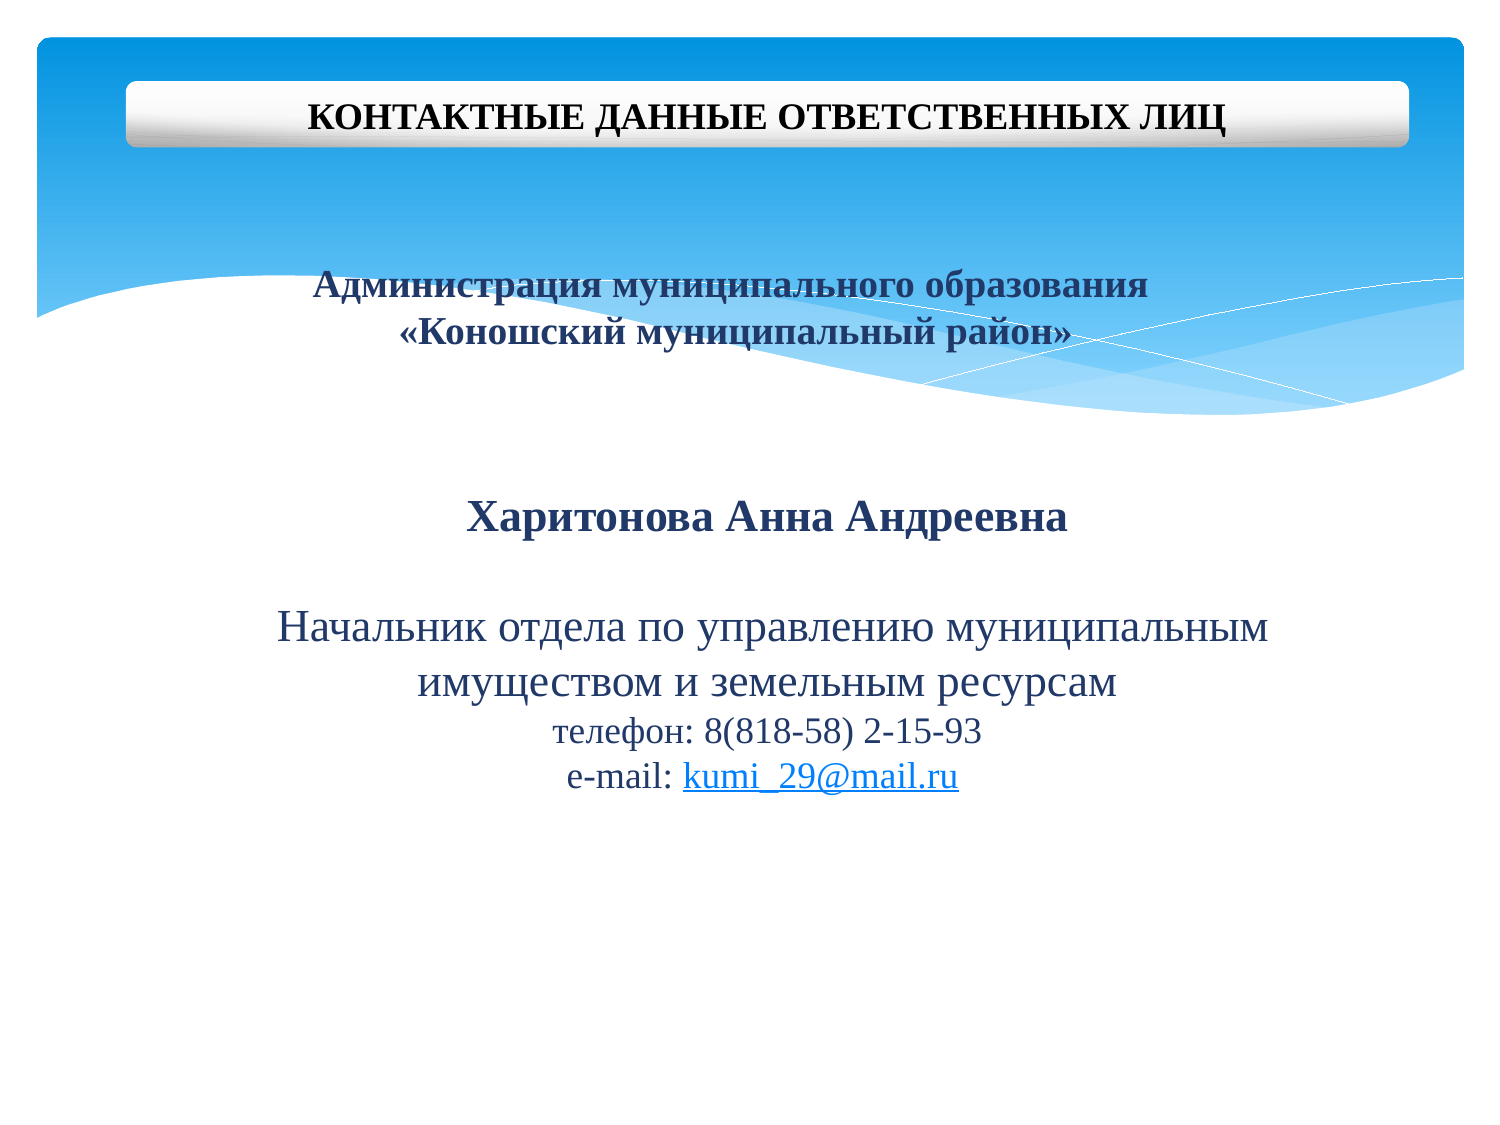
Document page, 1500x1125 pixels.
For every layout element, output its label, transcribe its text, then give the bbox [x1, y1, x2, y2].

text_box Харитонова Анна Андреевна Начальник отдела по управлению муниципальным имуществом и земельным ресурсам телефон: 8(818-58) 2-15-93 e-mail: kumi_29@mail.ru [184, 478, 1351, 803]
text_box Администрация муниципального образования «Коношский муниципальный район» [62, 250, 1410, 361]
text_box КОНТАКТНЫЕ ДАННЫЕ ОТВЕТСТВЕННЫХ ЛИЦ [125, 81, 1410, 148]
